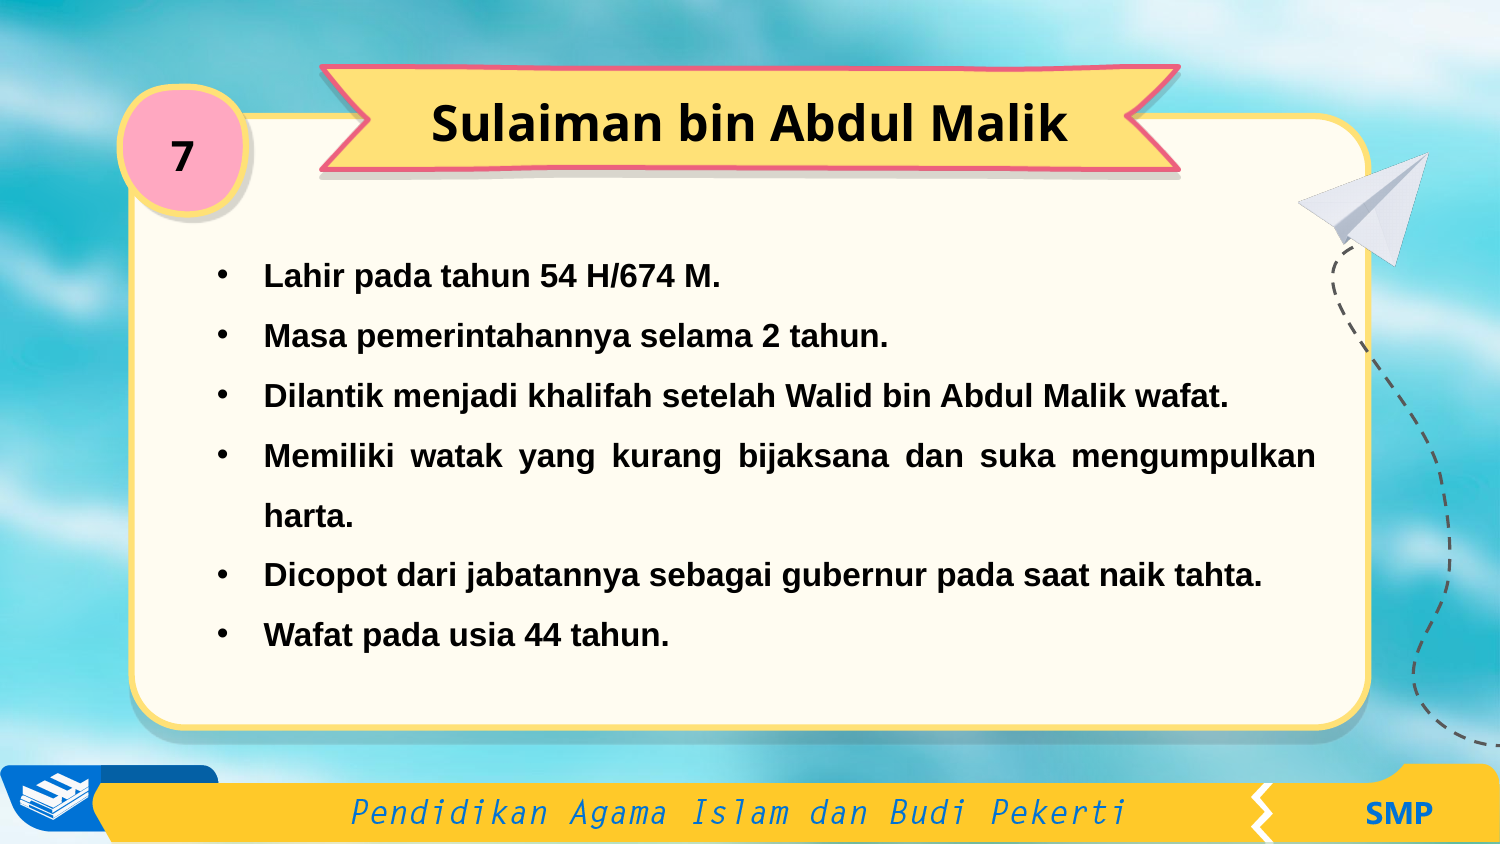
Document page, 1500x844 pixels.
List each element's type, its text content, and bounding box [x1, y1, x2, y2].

text_box 7 [155, 121, 210, 187]
text_box Lahir pada tahun 54 H/674 M. Masa pemerintahannya selama 2 tahun. Dilantik menjadi khalifah setelah Walid bin Abdul Malik wafat. Memiliki watak yang kurang bijaksana dan suka mengumpulkan harta. Dicopot dari jabatannya sebagai gubernur pada saat naik tahta. Wafat pada usia 44 tahun. [202, 226, 1293, 721]
text_box [119, 86, 246, 215]
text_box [1298, 152, 1500, 746]
picture [0, 0, 1500, 844]
